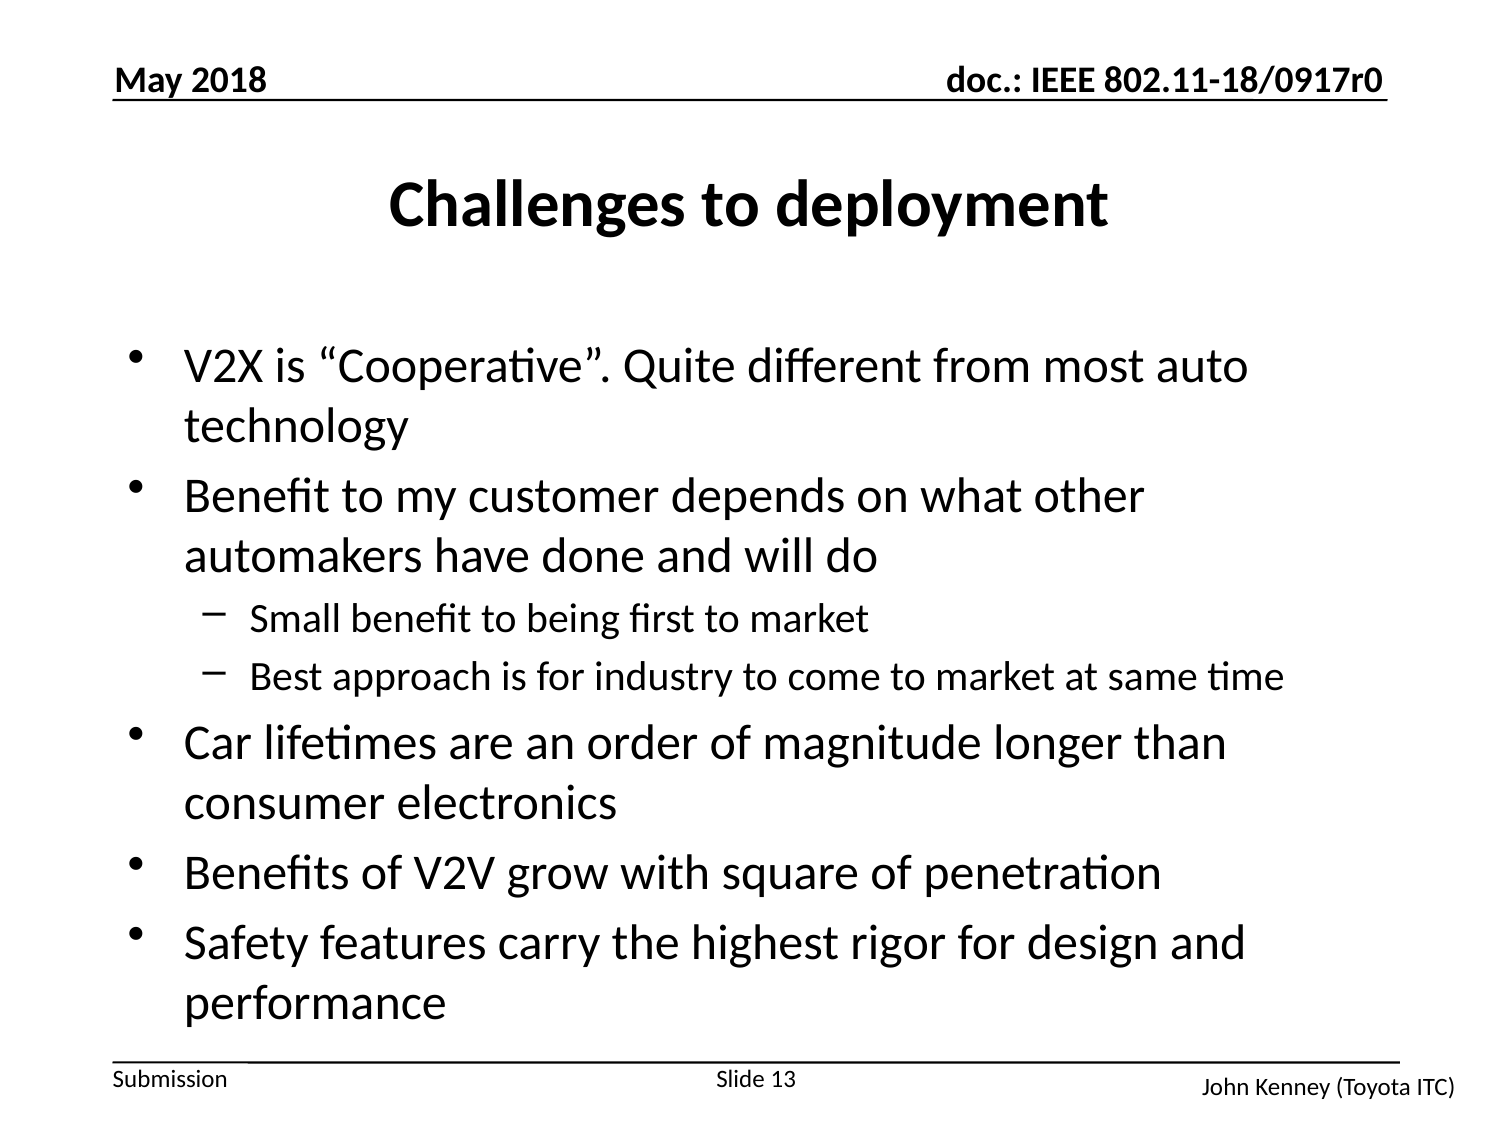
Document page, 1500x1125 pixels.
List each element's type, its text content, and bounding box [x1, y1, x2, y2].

footer John Kenney (Toyota ITC) [1199, 1070, 1456, 1101]
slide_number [114, 54, 270, 101]
list V2X is “Cooperative”. Quite different from most auto technology Benefit to my customer depends on what other automakers have done and will do Small benefit to being first to market Best approach is for industry to come to market at same time Car lifetimes are an order of magnitude longer than consumer electronics Benefits of V2V grow with square of penetration Safety features carry the highest rigor for design and performance [112, 324, 1376, 1000]
title Challenges to deployment [112, 112, 1388, 288]
slide_number Slide 13 [713, 1061, 799, 1093]
